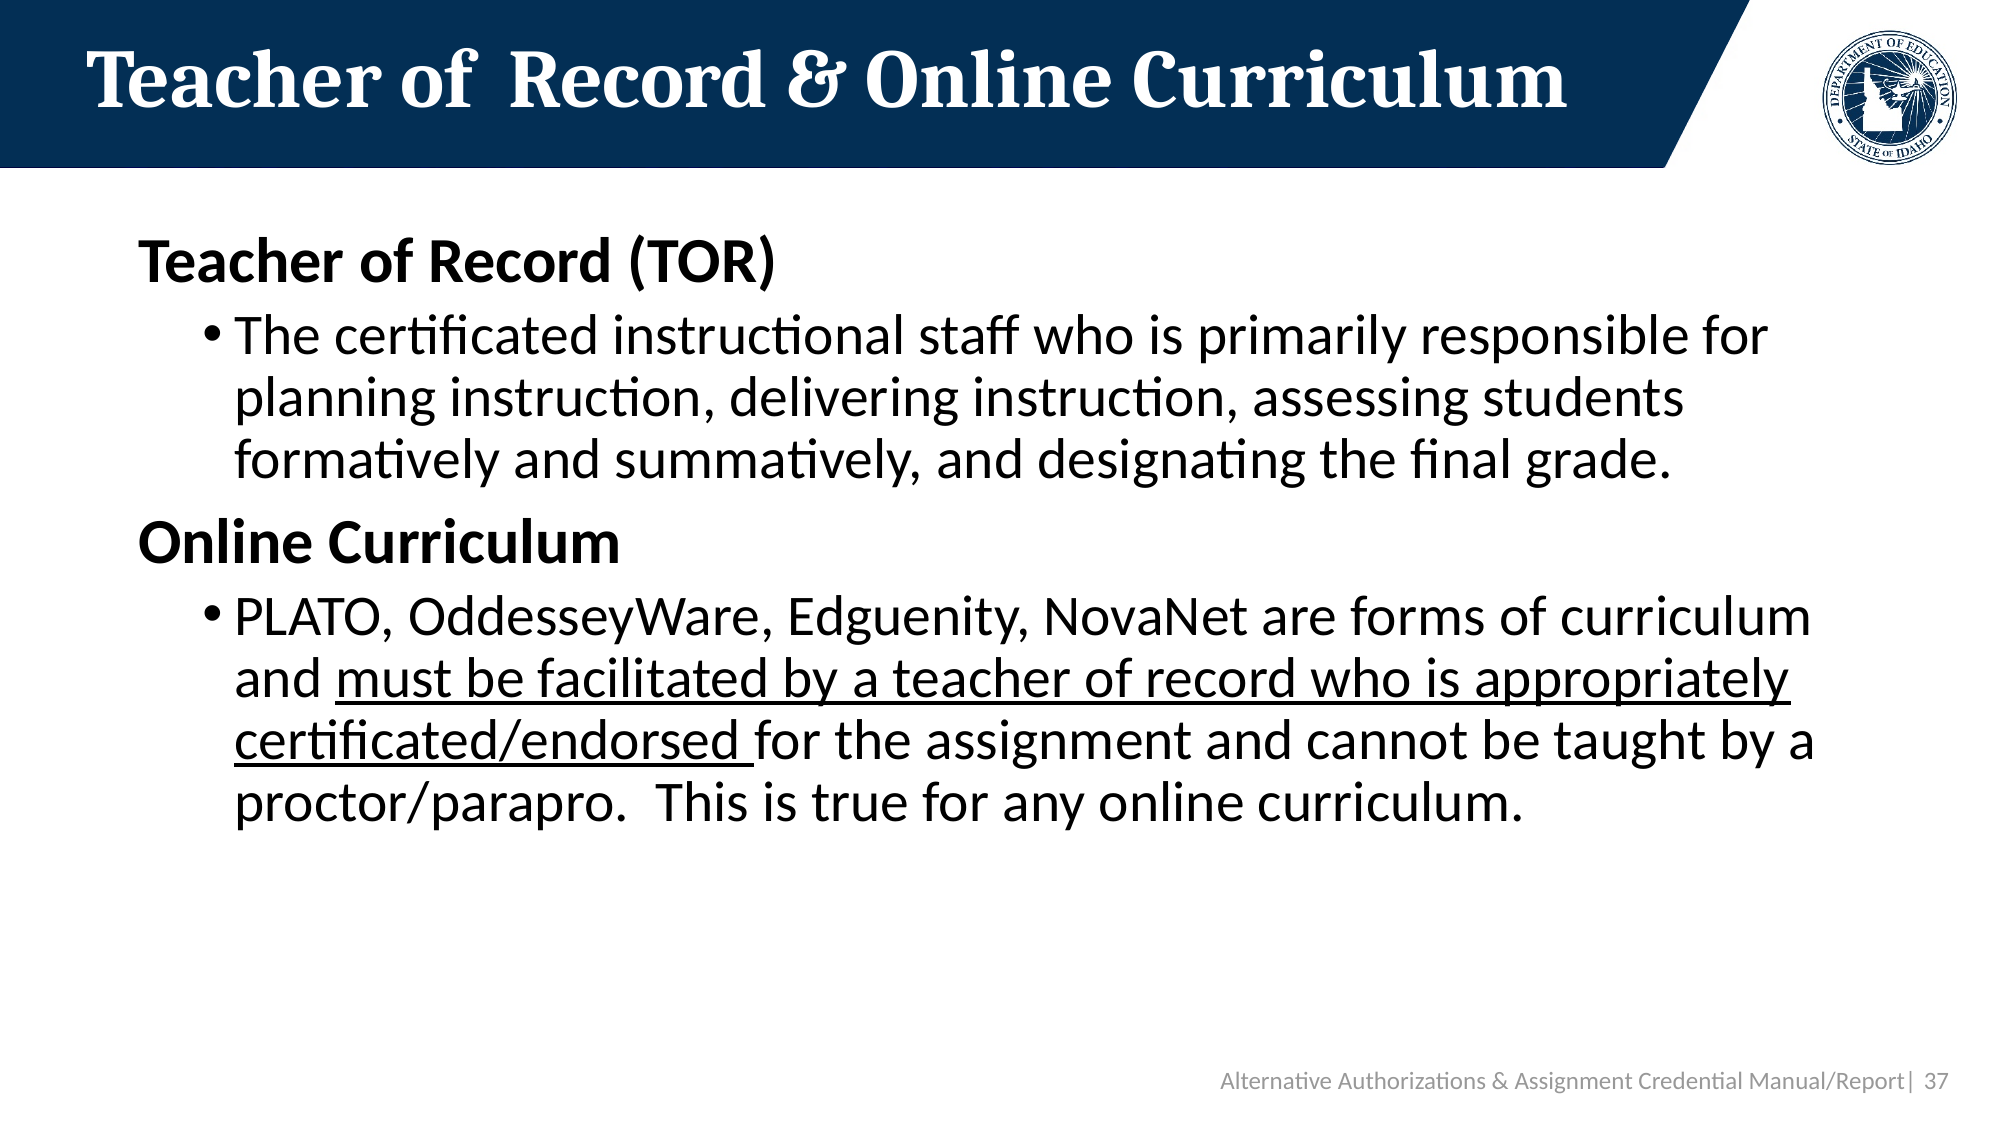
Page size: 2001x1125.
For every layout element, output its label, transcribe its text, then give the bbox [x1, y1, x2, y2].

slide_number Alternative Authorizations & Assignment Credential Manual/Report| 37 [1146, 1049, 1965, 1109]
list Teacher of Record (TOR) The certificated instructional staff who is primarily responsible for planning instruction, delivering instruction, assessing students formatively and summatively, and designating the final grade. Online Curriculum PLATO, OddesseyWare, Edguenity, NovaNet are forms of curriculum and must be facilitated by a teacher of record who is appropriately certificated/endorsed for the assignment and cannot be taught by a proctor/parapro. This is true for any online curriculum. [123, 219, 1849, 934]
picture [1665, 0, 1965, 173]
title Teacher of Record & Online Curriculum [71, 0, 1797, 163]
